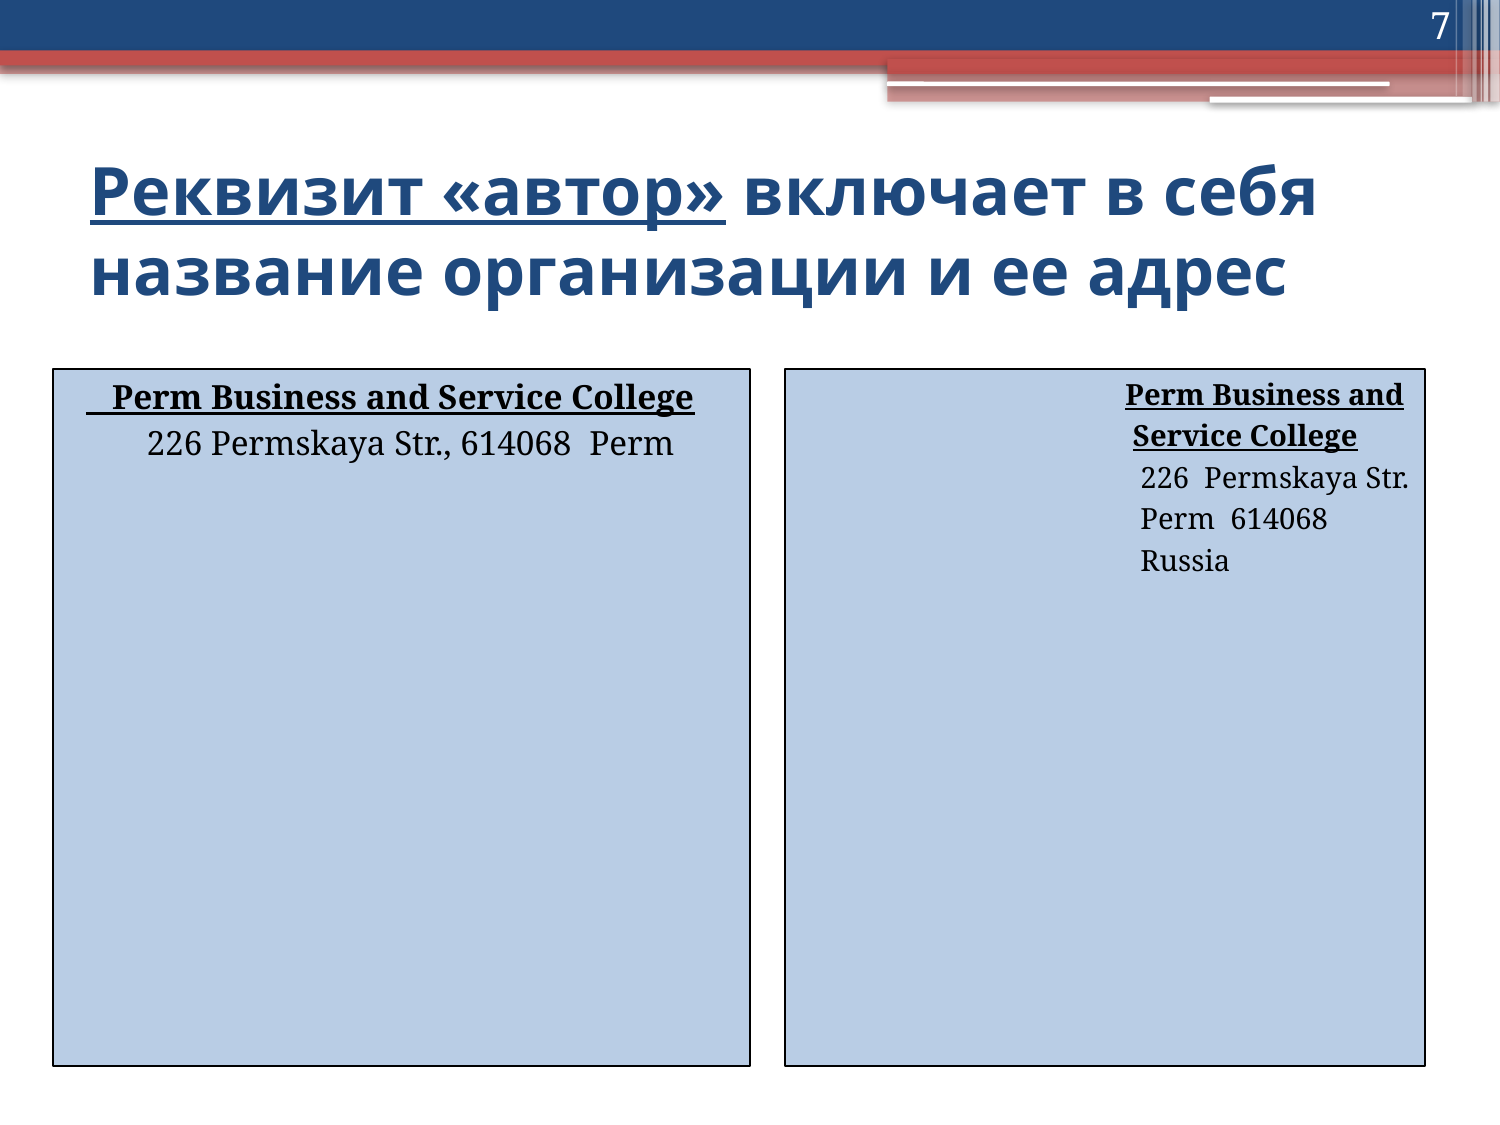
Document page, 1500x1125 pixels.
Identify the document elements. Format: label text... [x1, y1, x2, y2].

title Реквизит «автор» включает в себя название организации и ее адрес [75, 117, 1425, 340]
list Perm Business and Service College 226 Permskaya Str. Perm 614068 Russia [785, 368, 1425, 1067]
list Perm Business and Service College 226 Permskaya Str., 614068 Perm [53, 368, 750, 1067]
slide_number 7 [1341, 0, 1466, 61]
